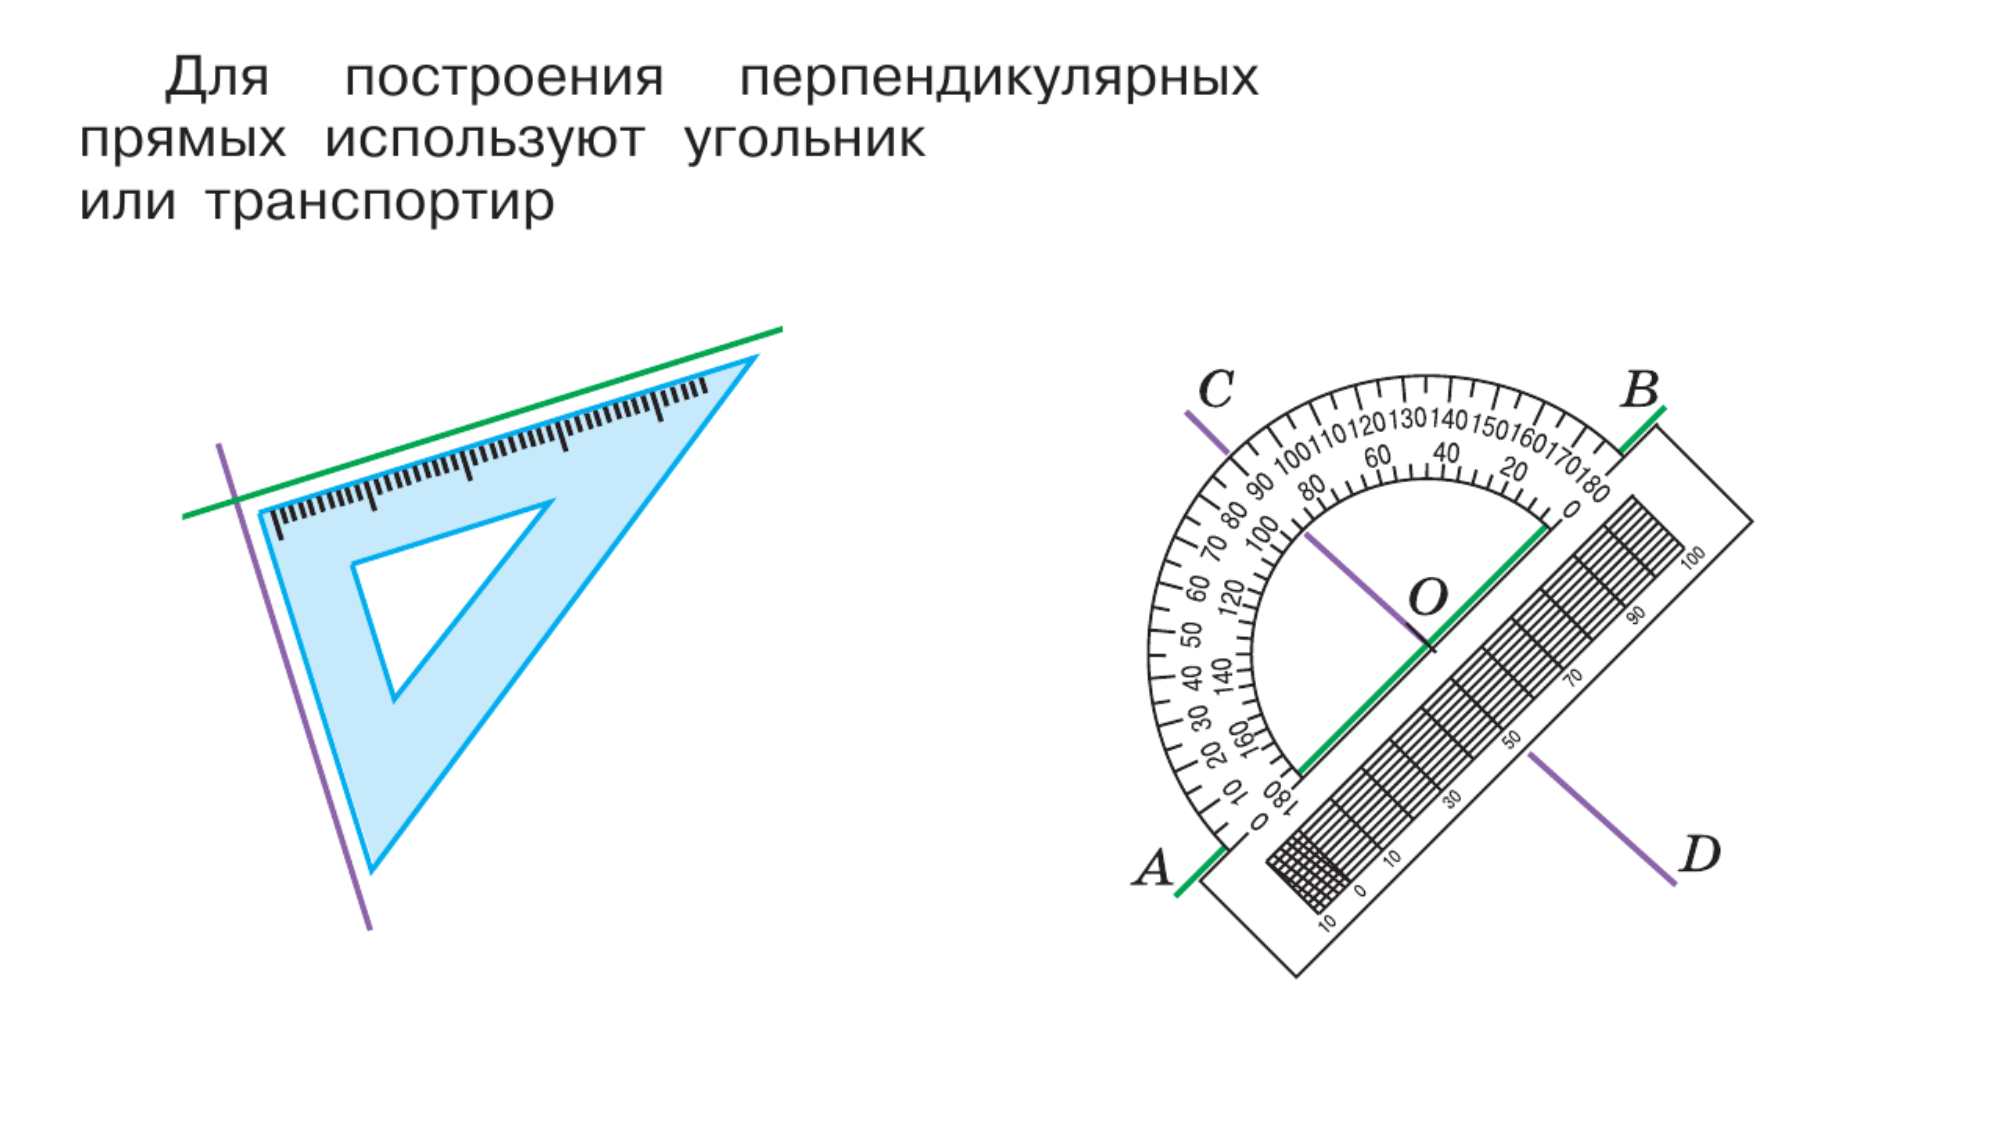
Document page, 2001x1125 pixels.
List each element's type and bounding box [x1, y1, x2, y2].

picture [56, 43, 1296, 238]
picture [166, 306, 830, 957]
picture [1076, 335, 1785, 1003]
